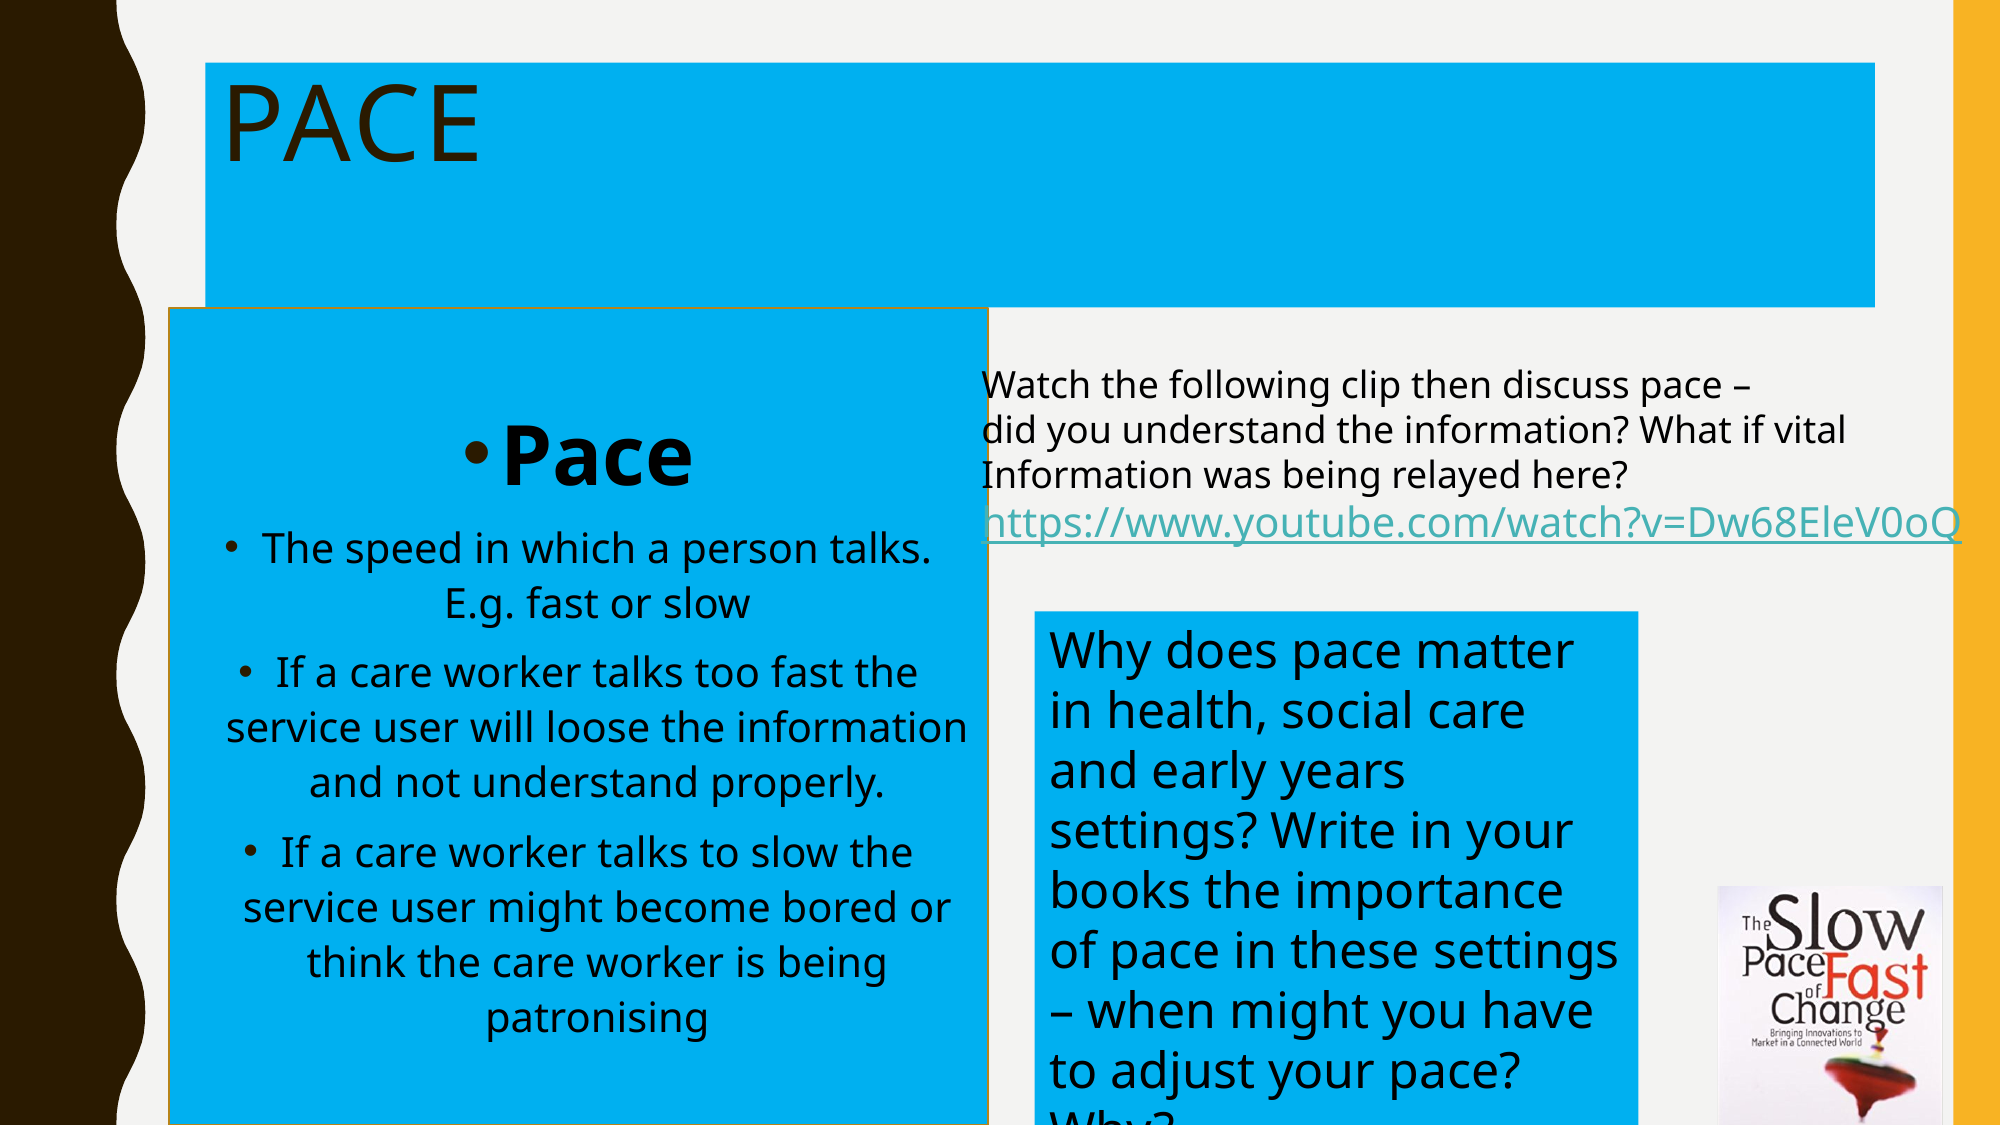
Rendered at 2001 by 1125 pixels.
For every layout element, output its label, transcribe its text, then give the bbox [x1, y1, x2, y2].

text_box Watch the following clip then discuss pace – did you understand the information? What if vital Information was being relayed here? https://www.youtube.com/watch?v=Dw68EleV0oQ [966, 353, 1977, 561]
title pace [205, 62, 1875, 308]
list Pace The speed in which a person talks. E.g. fast or slow If a care worker talks too fast the service user will loose the information and not understand properly. If a care worker talks to slow the service user might become bored or think the care worker is being patronising [168, 307, 989, 1125]
text_box Why does pace matter in health, social care and early years settings? Write in your books the importance of pace in these settings – when might you have to adjust your pace? Why? [1034, 611, 1639, 1125]
picture [1717, 886, 1943, 1125]
